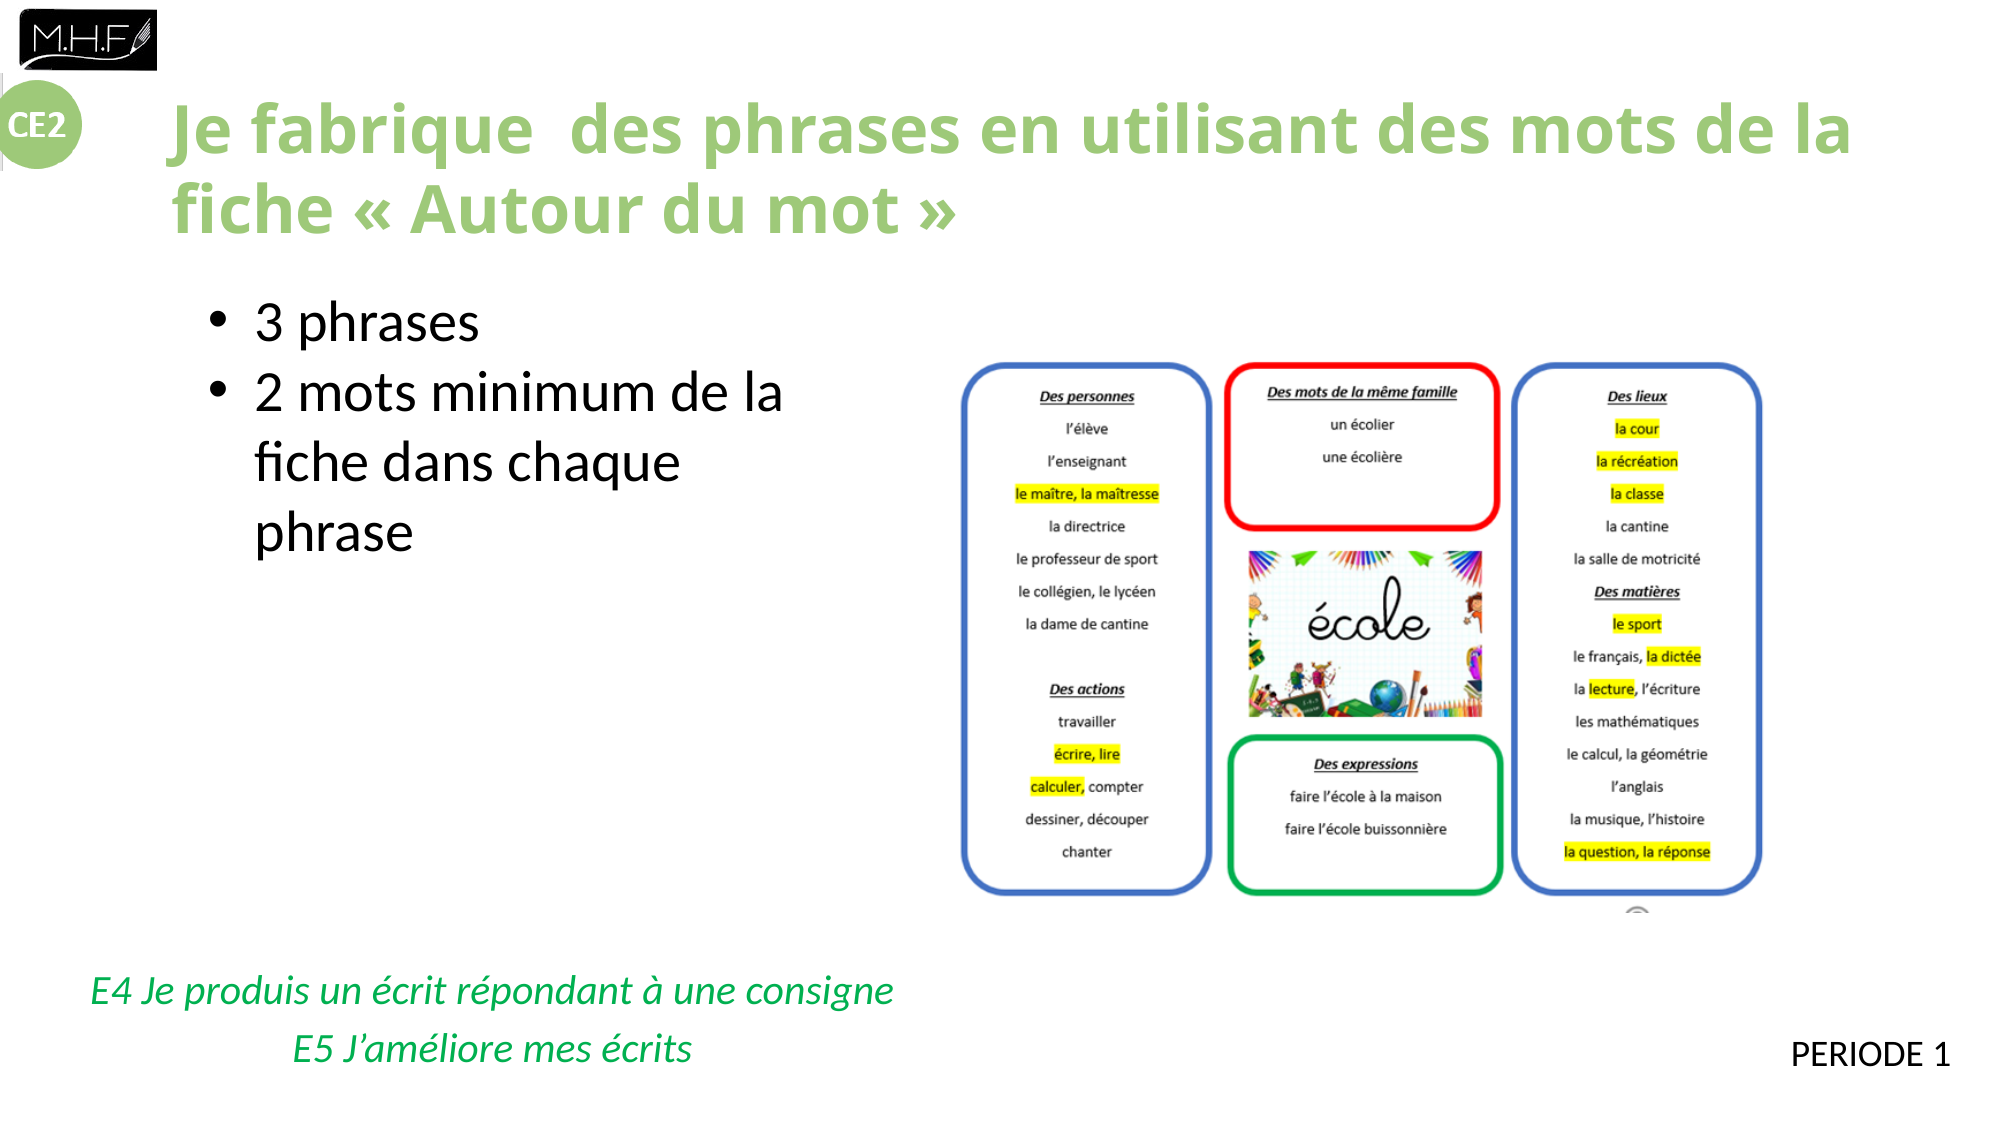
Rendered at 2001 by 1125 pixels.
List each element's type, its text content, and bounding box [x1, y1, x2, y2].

text_box Je fabrique des phrases en utilisant des mots de la fiche « Autour du mot » [156, 50, 1939, 255]
text_box E4 Je produis un écrit répondant à une consigne E5 J’améliore mes écrits [59, 955, 926, 1089]
text_box PERIODE 1 [1362, 1021, 1967, 1082]
picture [0, 7, 157, 171]
text_box 3 phrases 2 mots minimum de la fiche dans chaque phrase [193, 206, 820, 571]
picture [941, 339, 1776, 913]
